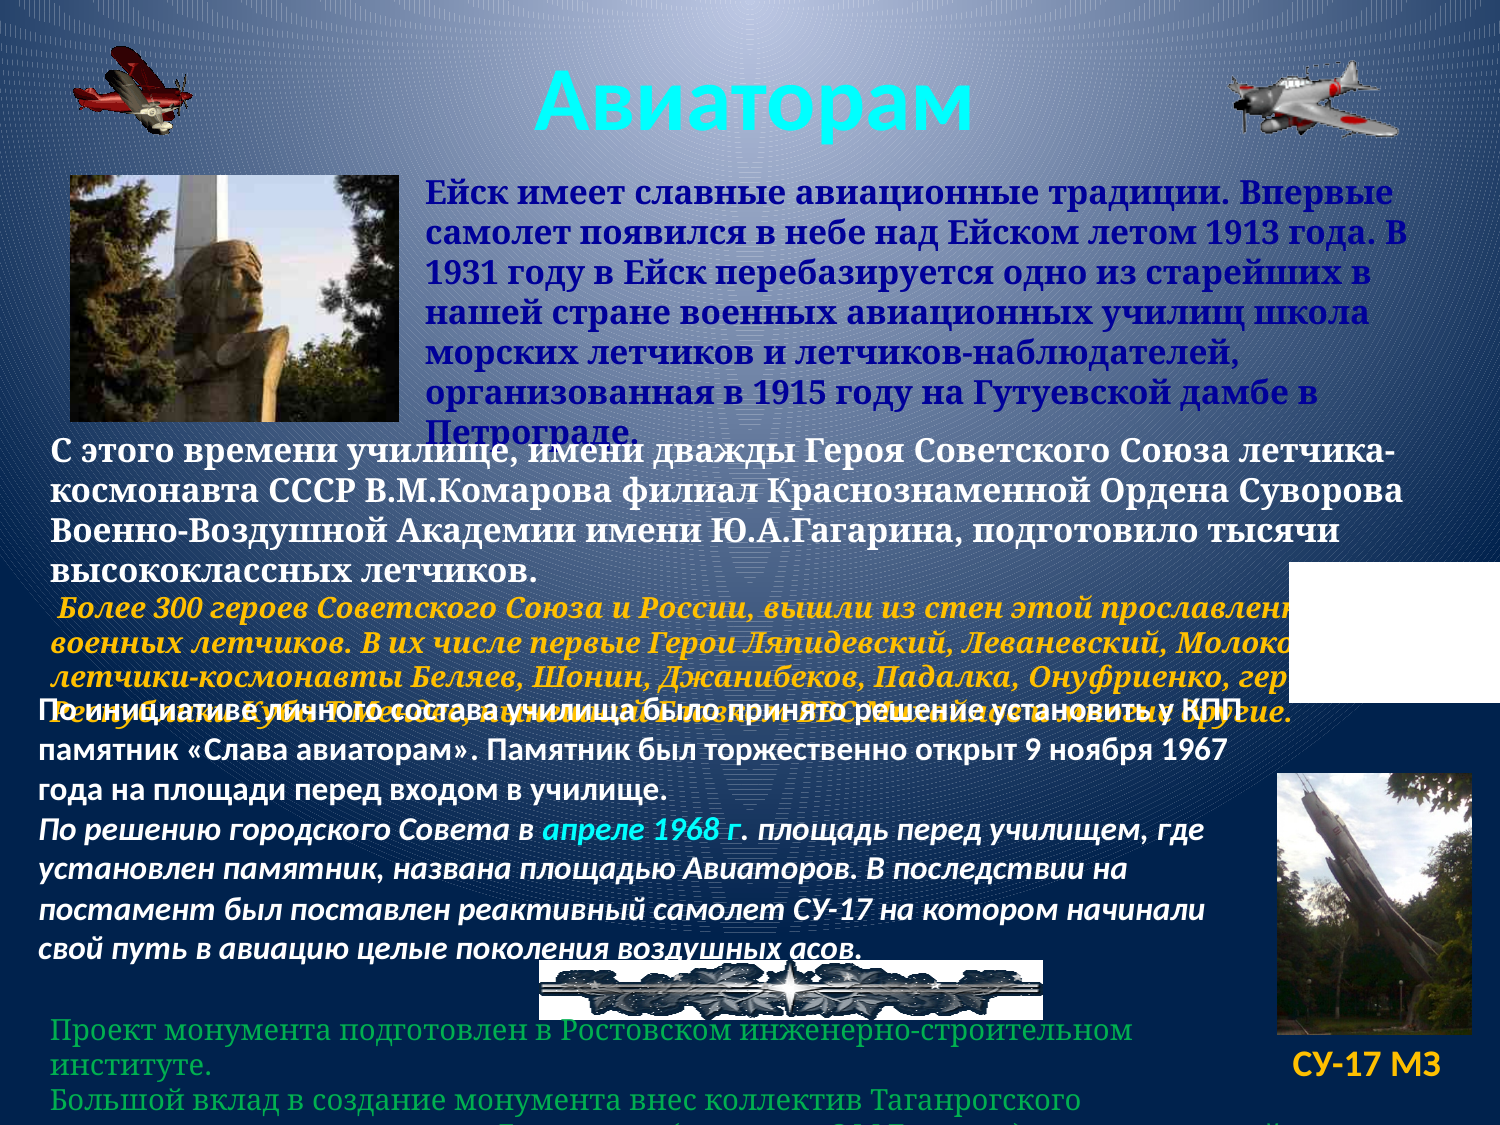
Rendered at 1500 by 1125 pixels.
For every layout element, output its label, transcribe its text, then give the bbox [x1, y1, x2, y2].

text_box По инициативе личного состава училища было принято решение установить у КПП памятник «Слава авиаторам». Памятник был торжественно открыт 9 ноября 1967 года на площади перед входом в училище. По решению городского Совета в апреле 1968 г. площадь перед училищем, где установлен памятник, названа площадью Авиаторов. В последствии на постамент был поставлен реактивный самолет СУ-17 на котором начинали свой путь в авиацию целые поколения воздушных асов. [23, 679, 1266, 974]
picture [1288, 562, 1500, 704]
picture [1218, 23, 1407, 165]
picture [70, 175, 399, 423]
picture [538, 960, 1044, 1021]
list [1277, 773, 1473, 1035]
text_box СУ-17 МЗ [1313, 1044, 1456, 1091]
title Авиаторам [70, 0, 1421, 188]
picture [70, 46, 194, 136]
text_box Ейск имеет славные авиационные традиции. Впервые самолет появился в небе над Ейском летом 1913 года. В 1931 году в Ейск перебазируется одно из старейших в нашей стране военных авиационных училищ школа морских летчиков и летчиков-наблюдателей, организованная в 1915 году на Гутуевской дамбе в Петрограде. [410, 163, 1442, 421]
text_box Проект монумента подготовлен в Ростовском инженерно-строительном институте. Большой вклад в создание монумента внес коллектив Таганрогского механического завода имени Димитрова (директор С.М.Головин), осуществивший изготовление памятника. [35, 1003, 1313, 1125]
text_box С этого времени училище, имени дважды Героя Советского Союза летчика-космонавта СССР В.М.Комарова филиал Краснознаменной Ордена Суворова Военно-Воздушной Академии имени Ю.А.Гагарина, подготовило тысячи высококлассных летчиков. Более 300 героев Советского Союза и России, вышли из стен этой прославленной школы военных летчиков. В их числе первые Герои Ляпидевский, Леваневский, Молоков, Доронин, летчики-космонавты Беляев, Шонин, Джанибеков, Падалка, Онуфриенко, герой Республики Куба Т.Мендес, нынешний Главком ВВС Михайлов и многие другие. [35, 421, 1500, 737]
